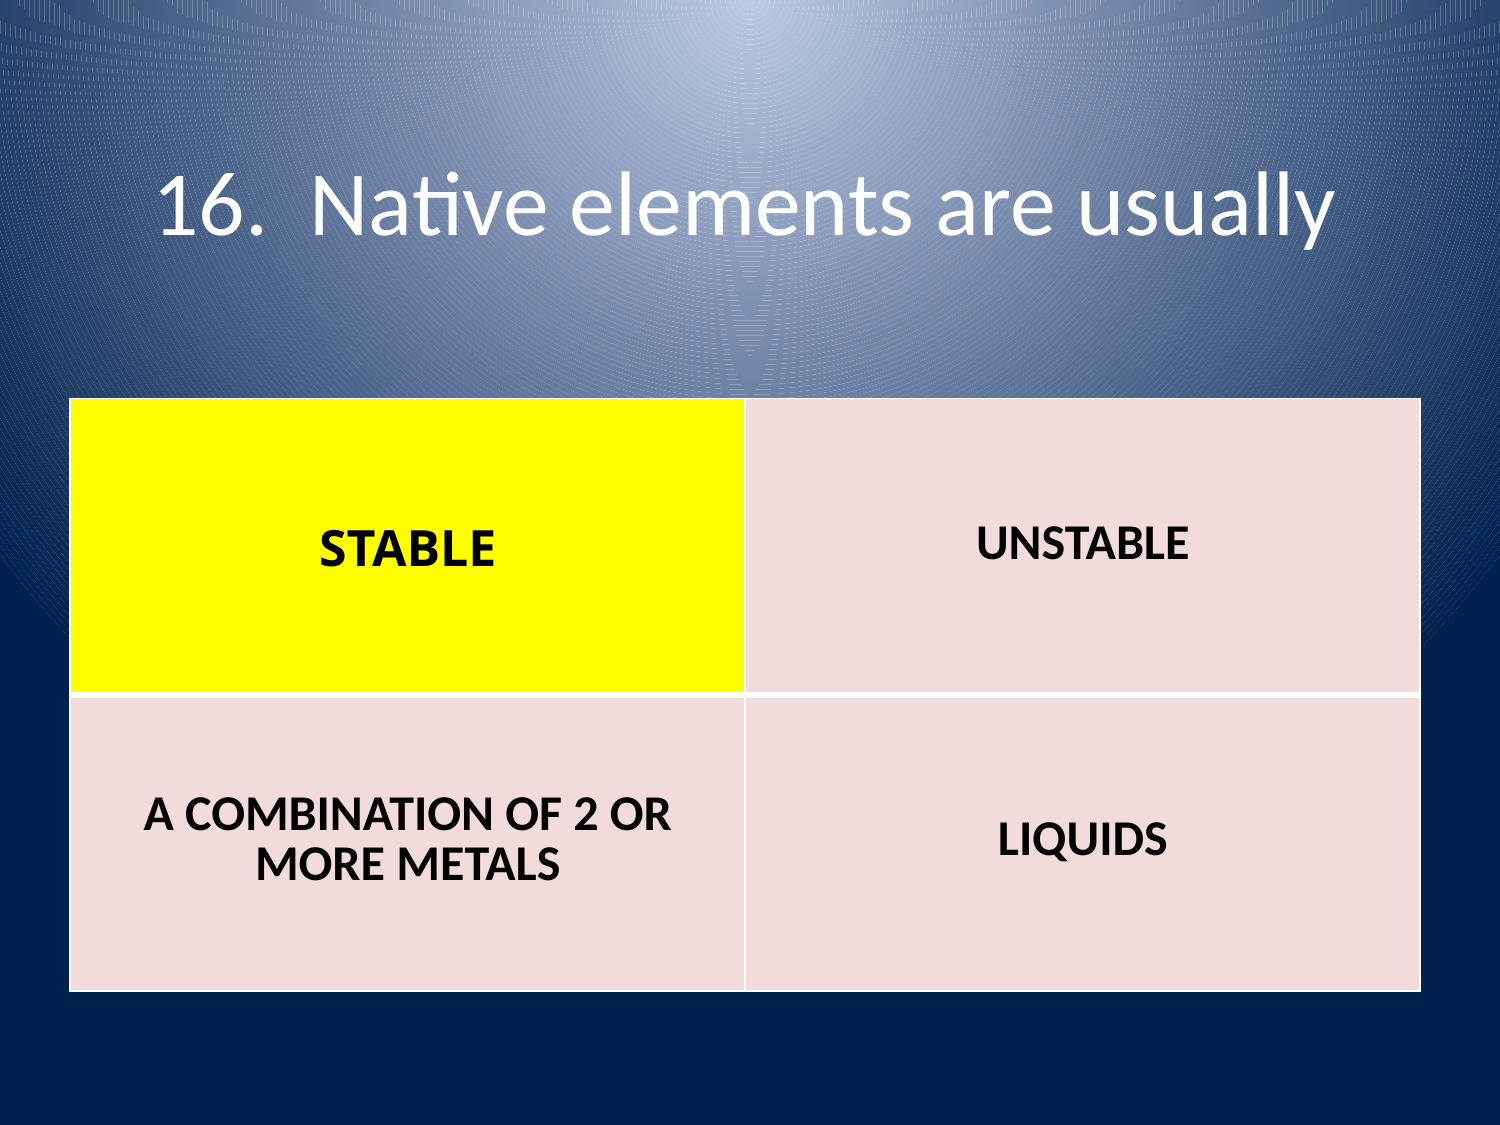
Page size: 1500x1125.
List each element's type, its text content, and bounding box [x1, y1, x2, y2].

table_header UNSTABLE [746, 399, 1419, 692]
table_cell LIQUIDS [746, 698, 1419, 990]
table_cell A COMBINATION OF 2 OR MORE METALS [71, 698, 744, 990]
table_header STABLE [71, 399, 744, 692]
title 16. Native elements are usually [70, 105, 1421, 293]
